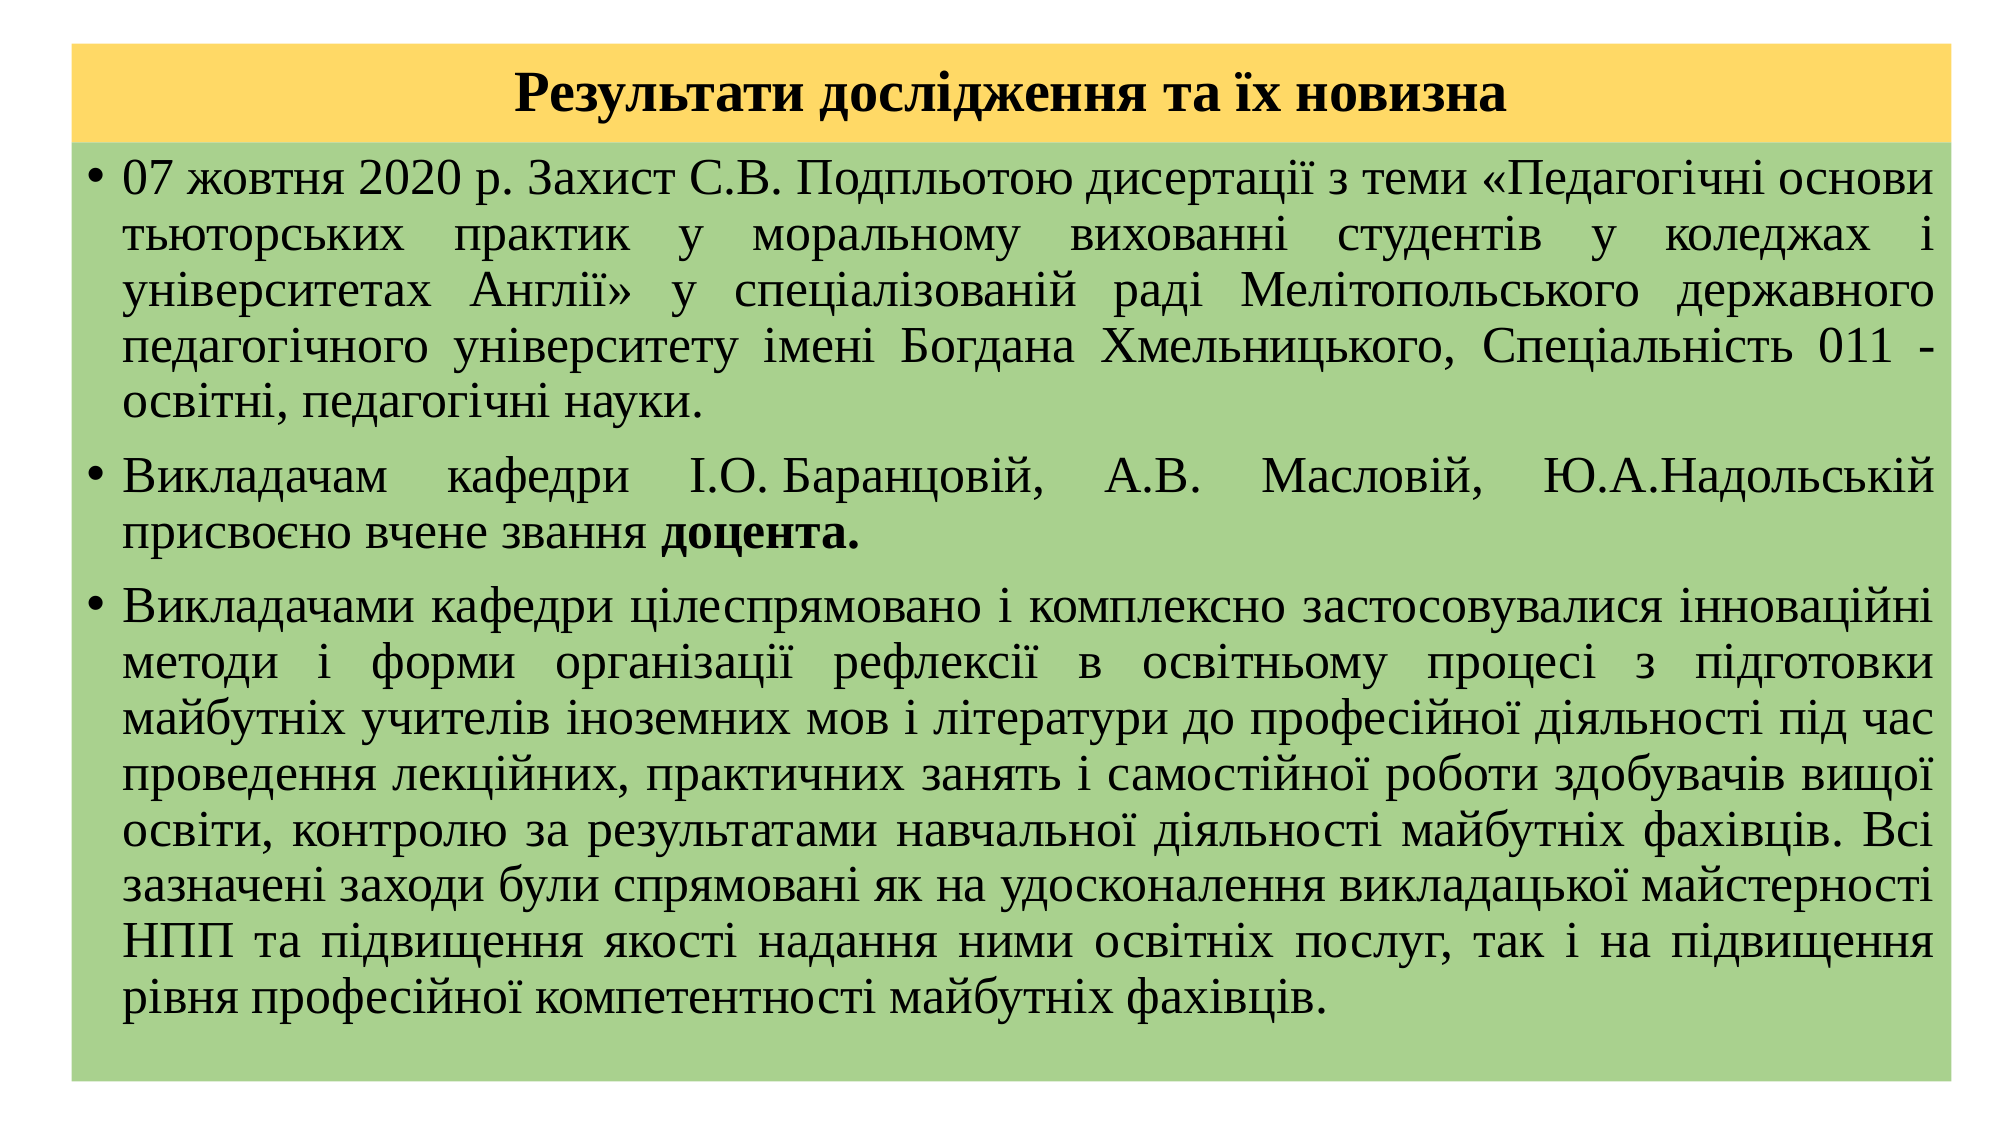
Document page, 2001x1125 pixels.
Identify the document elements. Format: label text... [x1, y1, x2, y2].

title Результати дослідження та їх новизна [71, 43, 1952, 142]
list 07 жовтня 2020 р. Захист С.В. Подпльотою дисертації з теми «Педагогічні основи тьюторських практик у моральному вихованні студентів у коледжах і університетах Англії» у спеціалізованій раді Мелітопольського державного педагогічного університету імені Богдана Хмельницького, Спеціальність 011 - освітні, педагогічні науки. Викладачам кафедри І.О. Баранцовій, А.В. Масловій, Ю.А.Надольській присвоєно вчене звання доцента. Викладачами кафедри цілеспрямовано і комплексно застосовувалися інноваційні методи і форми організації рефлексії в освітньому процесі з підготовки майбутніх учителів іноземних мов і літератури до професійної діяльності під час проведення лекційних, практичних занять і самостійної роботи здобувачів вищої освіти, контролю за результатами навчальної діяльності майбутніх фахівців. Всі зазначені заходи були спрямовані як на удосконалення викладацької майстерності НПП та підвищення якості надання ними освітніх послуг, так і на підвищення рівня професійної компетентності майбутніх фахівців. [71, 142, 1952, 1082]
